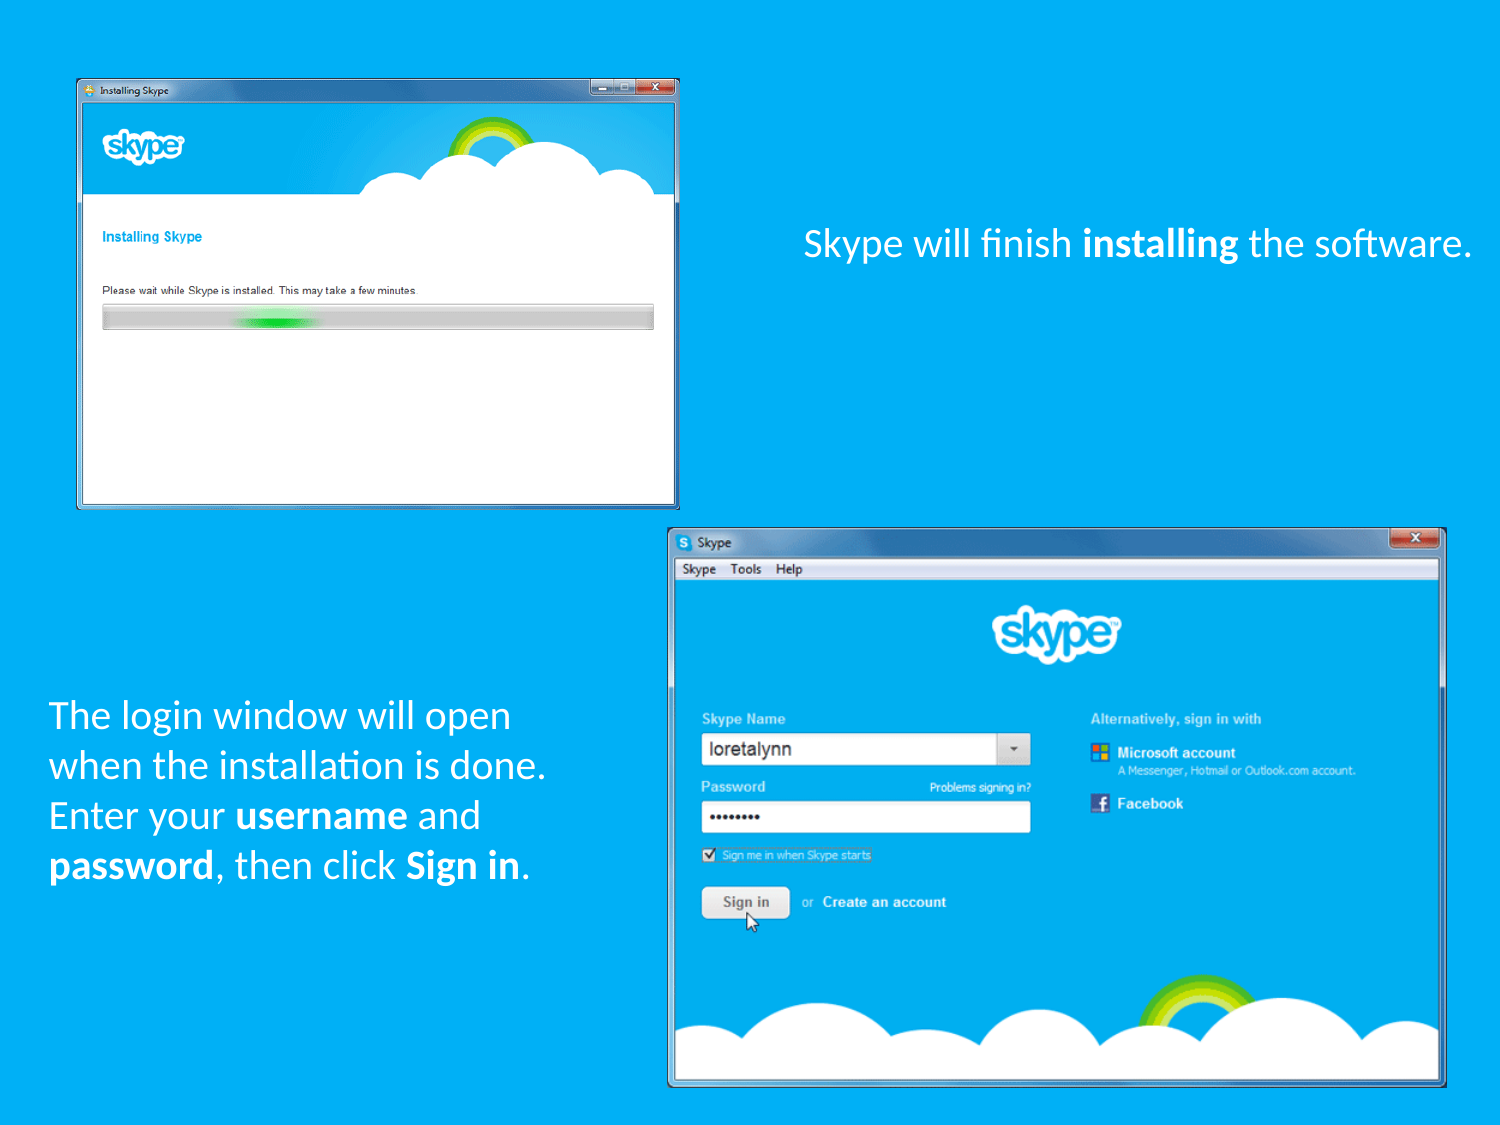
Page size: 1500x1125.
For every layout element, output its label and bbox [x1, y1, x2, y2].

picture [273, 859, 289, 879]
picture [386, 760, 390, 778]
picture [298, 709, 316, 729]
picture [203, 810, 207, 828]
picture [110, 859, 123, 879]
picture [1117, 237, 1130, 257]
picture [499, 709, 508, 728]
picture [1410, 248, 1419, 257]
picture [181, 859, 191, 878]
picture [335, 809, 351, 829]
picture [426, 759, 438, 779]
picture [169, 810, 187, 829]
picture [52, 859, 69, 885]
picture [237, 759, 247, 778]
picture [1286, 238, 1303, 257]
picture [231, 760, 235, 778]
picture [459, 859, 475, 878]
picture [389, 809, 406, 829]
picture [301, 860, 310, 878]
picture [422, 809, 434, 828]
picture [356, 809, 384, 828]
picture [190, 759, 207, 779]
picture [844, 238, 859, 263]
picture [78, 809, 88, 828]
picture [77, 79, 679, 509]
picture [1431, 238, 1435, 256]
picture [170, 751, 175, 778]
picture [359, 710, 385, 728]
picture [92, 803, 102, 829]
picture [1189, 237, 1193, 256]
picture [320, 710, 346, 728]
picture [154, 722, 170, 736]
picture [1199, 237, 1216, 256]
picture [281, 759, 296, 779]
picture [321, 770, 329, 779]
picture [1412, 237, 1425, 256]
picture [72, 701, 77, 728]
picture [78, 709, 88, 728]
picture [236, 853, 247, 879]
picture [427, 709, 445, 729]
picture [267, 753, 278, 779]
picture [462, 801, 478, 829]
picture [128, 810, 132, 828]
picture [408, 852, 424, 879]
picture [864, 237, 880, 263]
picture [94, 859, 106, 879]
picture [450, 709, 466, 735]
picture [262, 710, 271, 728]
picture [132, 709, 150, 729]
picture [362, 859, 375, 879]
picture [155, 709, 170, 721]
picture [1037, 237, 1048, 257]
picture [106, 809, 122, 829]
picture [258, 859, 267, 878]
picture [50, 703, 68, 728]
picture [1221, 237, 1237, 263]
picture [276, 809, 294, 829]
picture [50, 760, 77, 778]
picture [392, 759, 402, 778]
picture [194, 850, 211, 879]
picture [253, 759, 264, 779]
picture [420, 820, 428, 829]
picture [72, 810, 76, 828]
picture [238, 809, 255, 829]
picture [176, 760, 185, 778]
picture [124, 760, 128, 778]
picture [1096, 237, 1112, 256]
picture [214, 809, 224, 828]
picture [1179, 228, 1183, 256]
picture [363, 759, 381, 779]
picture [88, 760, 97, 778]
picture [325, 860, 338, 879]
picture [1012, 237, 1021, 256]
picture [1272, 238, 1281, 256]
picture [93, 709, 109, 729]
picture [313, 809, 330, 828]
picture [52, 803, 67, 828]
picture [287, 701, 292, 728]
picture [826, 229, 839, 256]
picture [806, 231, 820, 257]
picture [157, 859, 176, 879]
picture [260, 809, 273, 829]
picture [215, 710, 241, 728]
picture [1060, 237, 1069, 256]
picture [447, 809, 456, 828]
picture [452, 751, 468, 779]
picture [298, 809, 309, 828]
picture [192, 810, 202, 829]
picture [518, 759, 534, 779]
picture [982, 229, 999, 256]
picture [471, 709, 487, 729]
picture [276, 709, 287, 729]
picture [256, 710, 261, 728]
picture [81, 751, 87, 778]
picture [1354, 229, 1376, 257]
picture [154, 753, 164, 779]
picture [1250, 231, 1260, 257]
picture [915, 238, 941, 256]
picture [322, 759, 335, 778]
picture [191, 709, 200, 728]
picture [1169, 228, 1173, 256]
picture [150, 810, 166, 835]
picture [1085, 237, 1089, 256]
picture [1132, 231, 1144, 257]
picture [1317, 237, 1328, 257]
picture [102, 760, 119, 779]
picture [126, 859, 154, 878]
picture [131, 760, 140, 778]
picture [1147, 237, 1163, 257]
picture [380, 851, 393, 878]
picture [474, 759, 491, 779]
picture [1444, 237, 1460, 257]
picture [1265, 229, 1271, 256]
picture [885, 237, 901, 257]
picture [73, 859, 89, 879]
picture [295, 860, 300, 878]
picture [1333, 237, 1350, 257]
picture [429, 859, 433, 878]
picture [501, 859, 517, 878]
picture [339, 753, 357, 779]
picture [1380, 238, 1406, 256]
picture [491, 859, 495, 878]
picture [438, 859, 455, 885]
picture [668, 528, 1446, 1087]
picture [503, 759, 512, 778]
